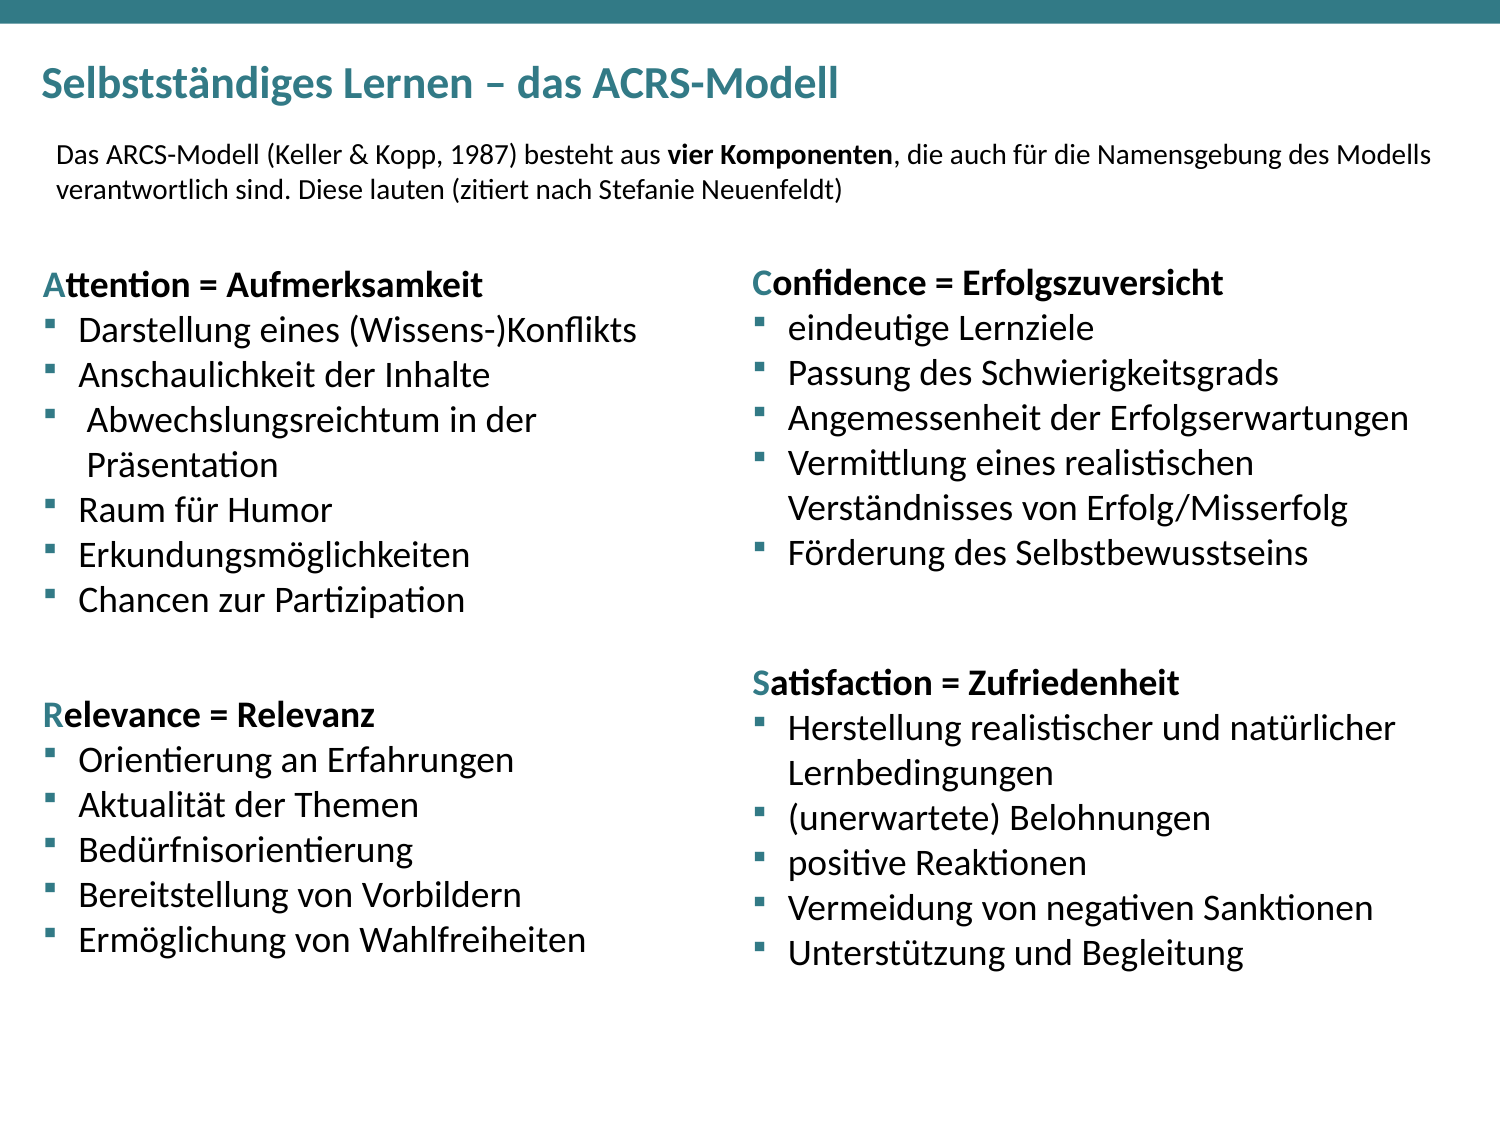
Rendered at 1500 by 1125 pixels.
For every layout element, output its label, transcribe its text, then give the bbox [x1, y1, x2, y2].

title Selbstständiges Lernen – das ACRS-Modell [41, 53, 1459, 119]
text_box Confidence = Erfolgszuversicht eindeutige Lernziele Passung des Schwierigkeitsgrads Angemessenheit der Erfolgserwartungen Vermittlung eines realistischen Verständnisses von Erfolg/Misserfolg Förderung des Selbstbewusstseins Satisfaction = Zufriedenheit Herstellung realistischer und natürlicher Lernbedingungen (unerwartete) Belohnungen positive Reaktionen Vermeidung von negativen Sanktionen Unterstützung und Begleitung [737, 250, 1481, 981]
text_box Das ARCS-Modell (Keller & Kopp, 1987) besteht aus vier Komponenten, die auch für die Namensgebung des Modells verantwortlich sind. Diese lauten (zitiert nach Stefanie Neuenfeldt) [41, 127, 1461, 213]
list Attention = Aufmerksamkeit Darstellung eines (Wissens-)Konflikts Anschaulichkeit der Inhalte Abwechslungsreichtum in der Präsentation Raum für Humor Erkundungsmöglichkeiten Chancen zur Partizipation Relevance = Relevanz Orientierung an Erfahrungen Aktualität der Themen Bedürfnisorientierung Bereitstellung von Vorbildern Ermöglichung von Wahlfreiheiten [42, 260, 738, 1014]
